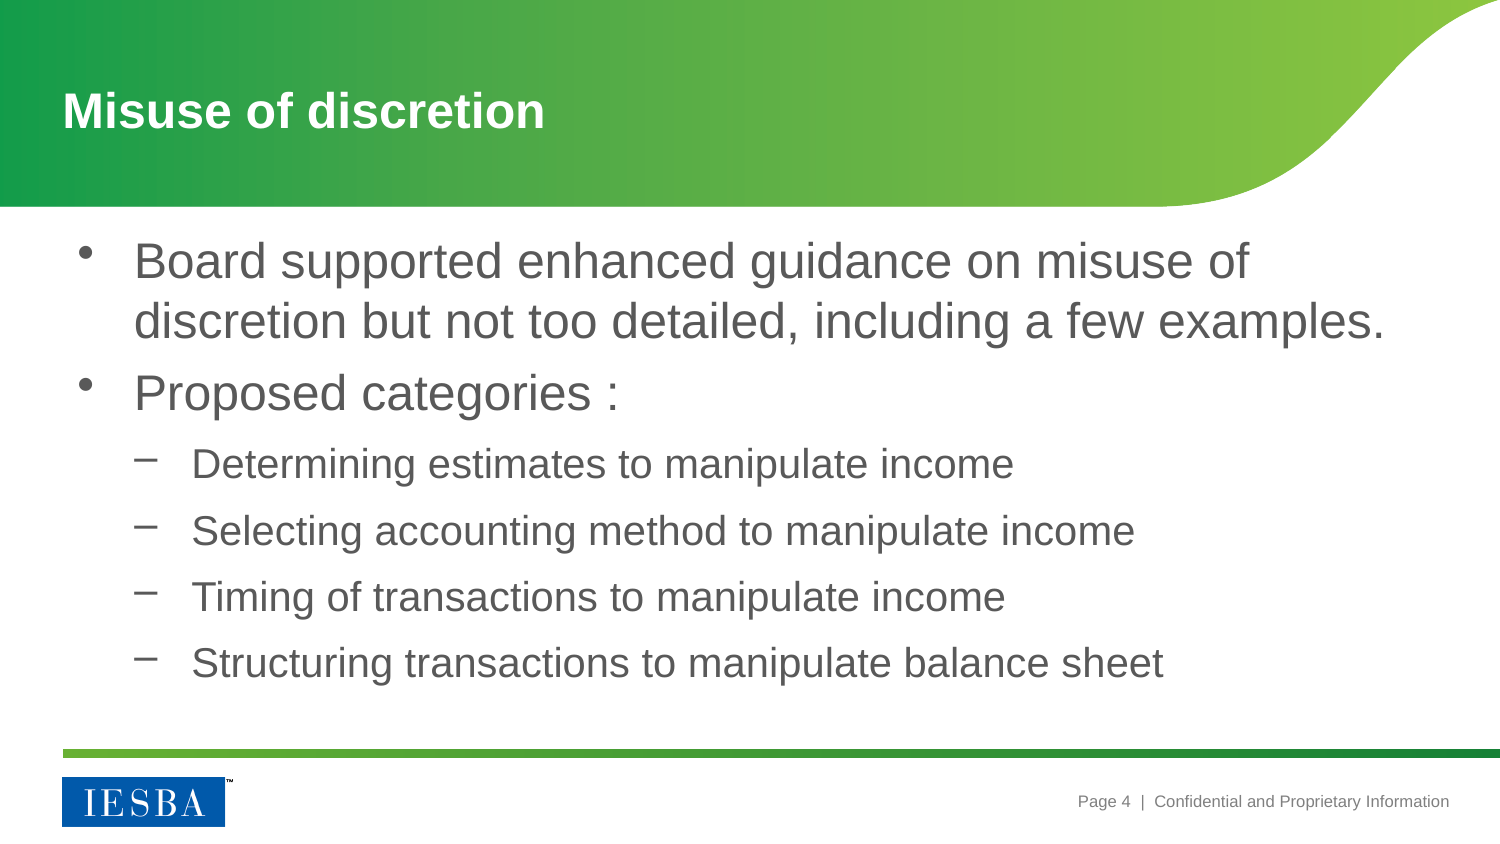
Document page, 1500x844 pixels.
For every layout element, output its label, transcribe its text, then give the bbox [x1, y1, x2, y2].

list Board supported enhanced guidance on misuse of discretion but not too detailed, including a few examples. Proposed categories : Determining estimates to manipulate income Selecting accounting method to manipulate income Timing of transactions to manipulate income Structuring transactions to manipulate balance sheet [62, 220, 1450, 724]
title Misuse of discretion [62, 75, 1300, 142]
picture [62, 777, 233, 827]
picture [0, 0, 1500, 207]
